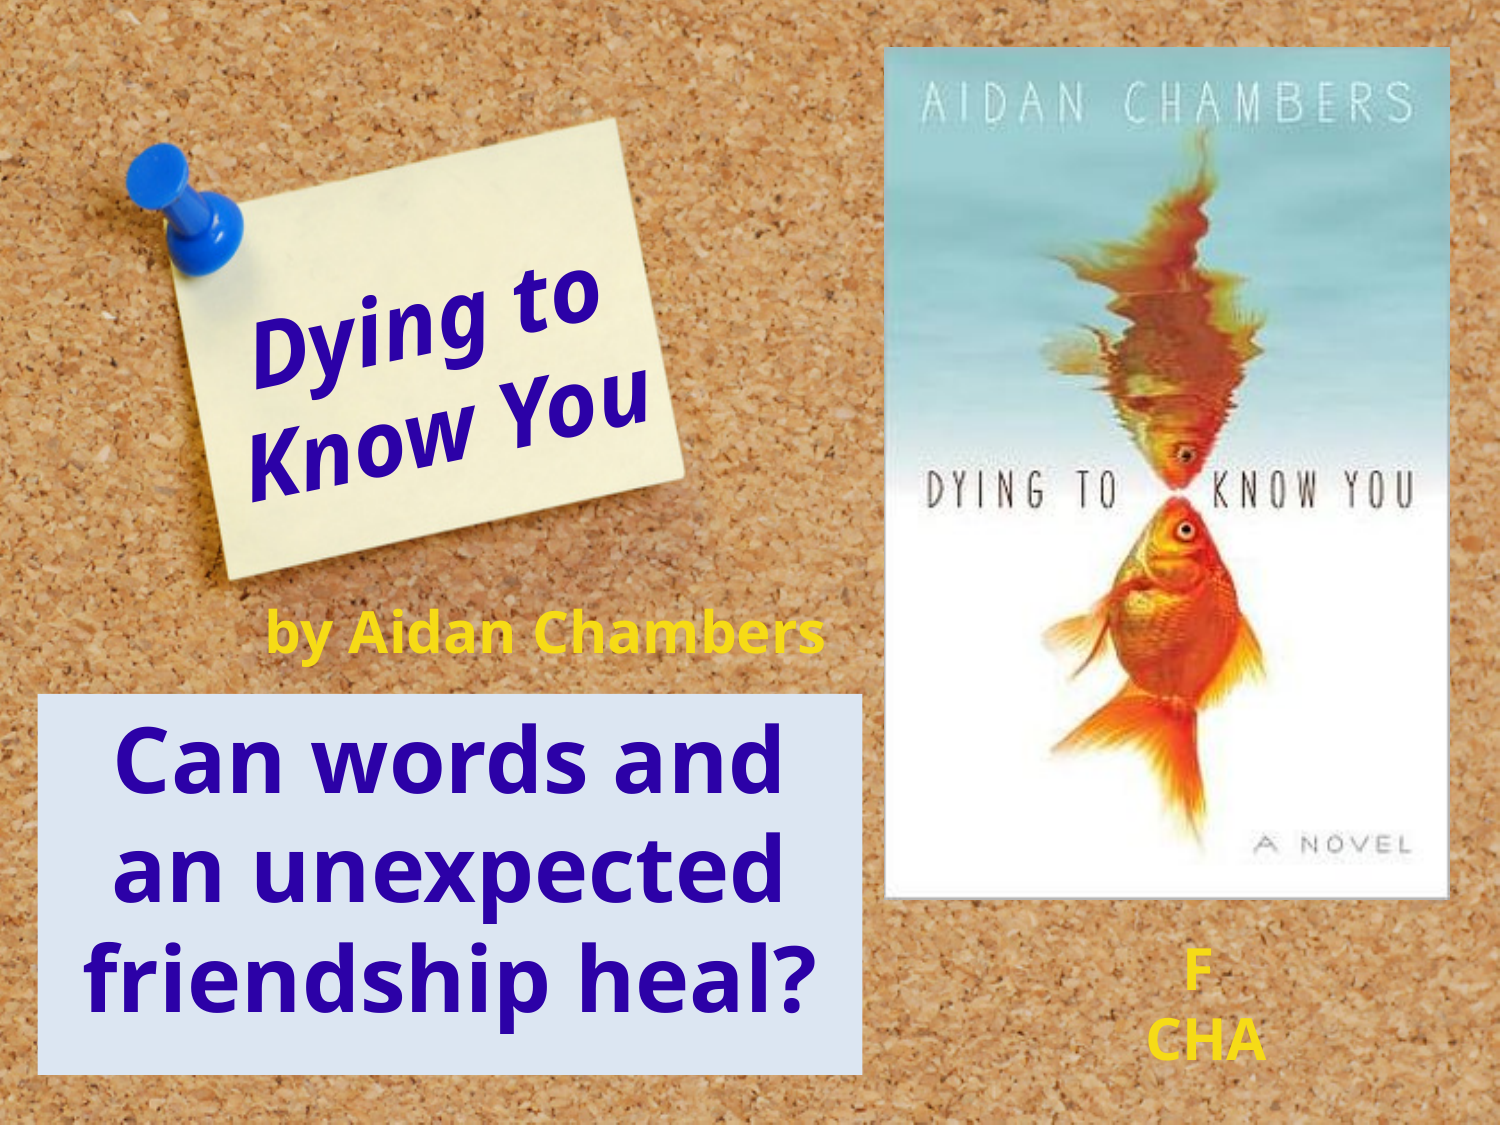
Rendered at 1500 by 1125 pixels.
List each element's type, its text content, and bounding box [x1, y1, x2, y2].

text_box F CHA [1037, 924, 1375, 1080]
title Dying to Know You [174, 160, 696, 583]
text_box by Aidan Chambers [249, 587, 875, 673]
list Can words and an unexpected friendship heal? [37, 693, 863, 1075]
picture [0, 0, 1500, 1125]
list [884, 47, 1451, 901]
